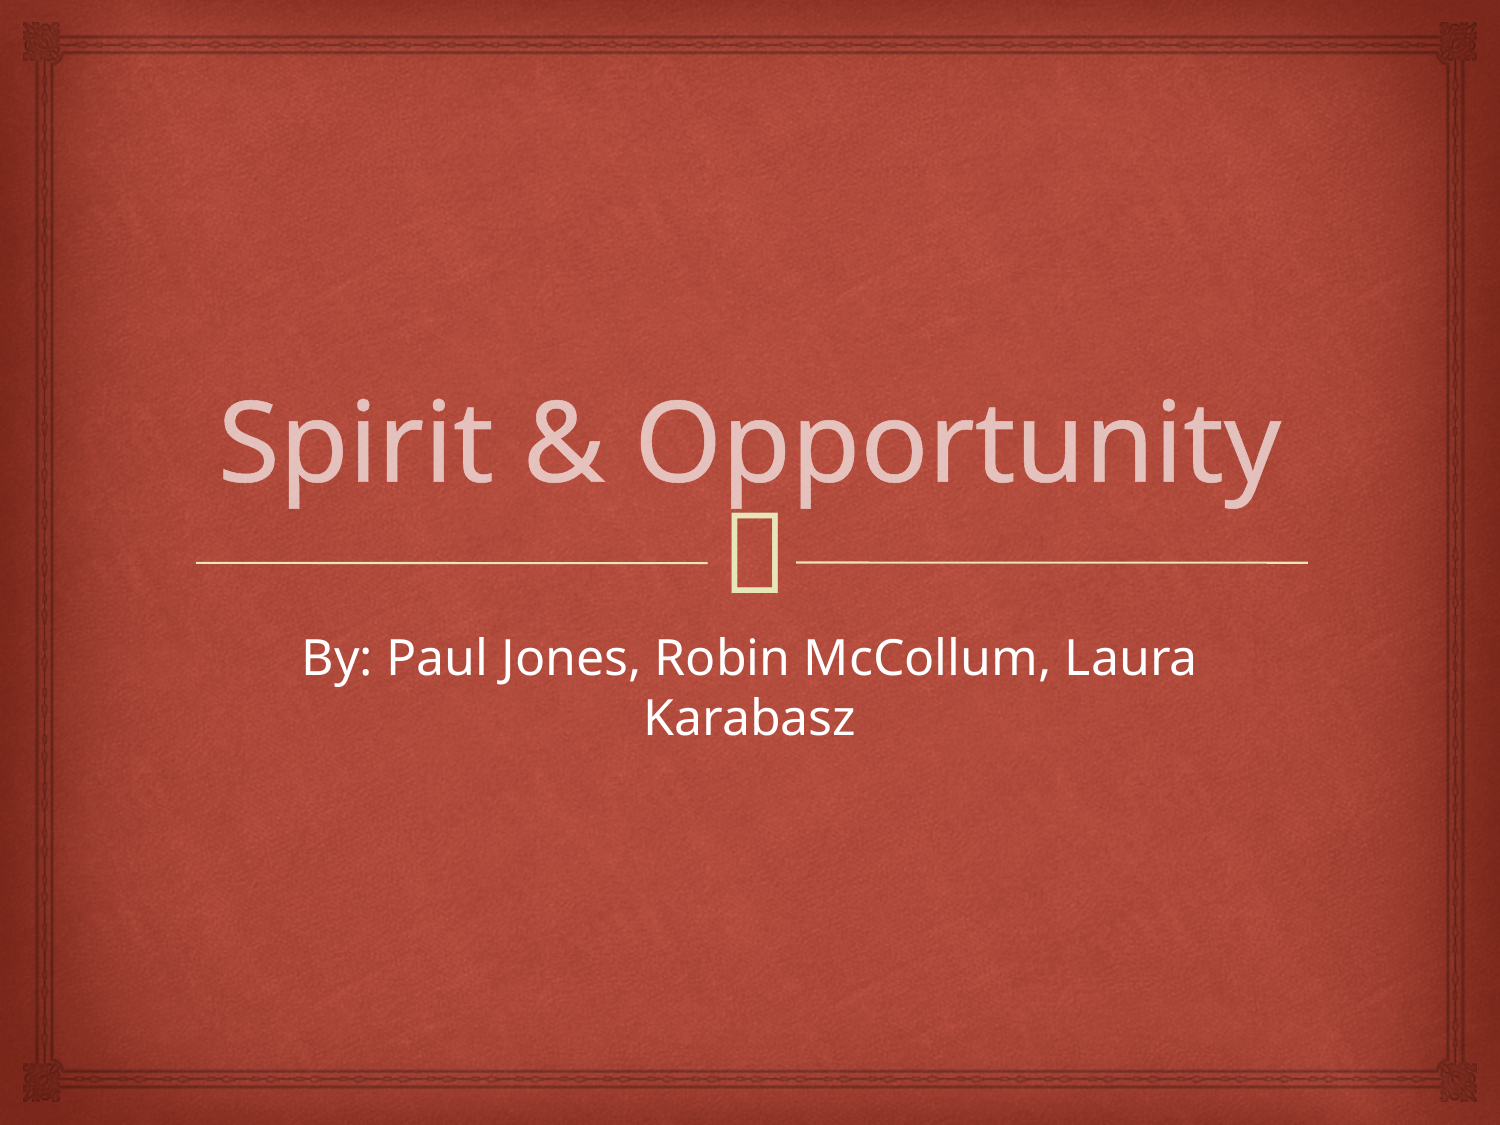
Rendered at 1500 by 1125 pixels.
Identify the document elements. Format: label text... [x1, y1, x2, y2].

picture [0, 0, 1500, 1125]
subtitle By: Paul Jones, Robin McCollum, Laura Karabasz [225, 618, 1275, 906]
title Spirit & Opportunity [194, 227, 1306, 512]
